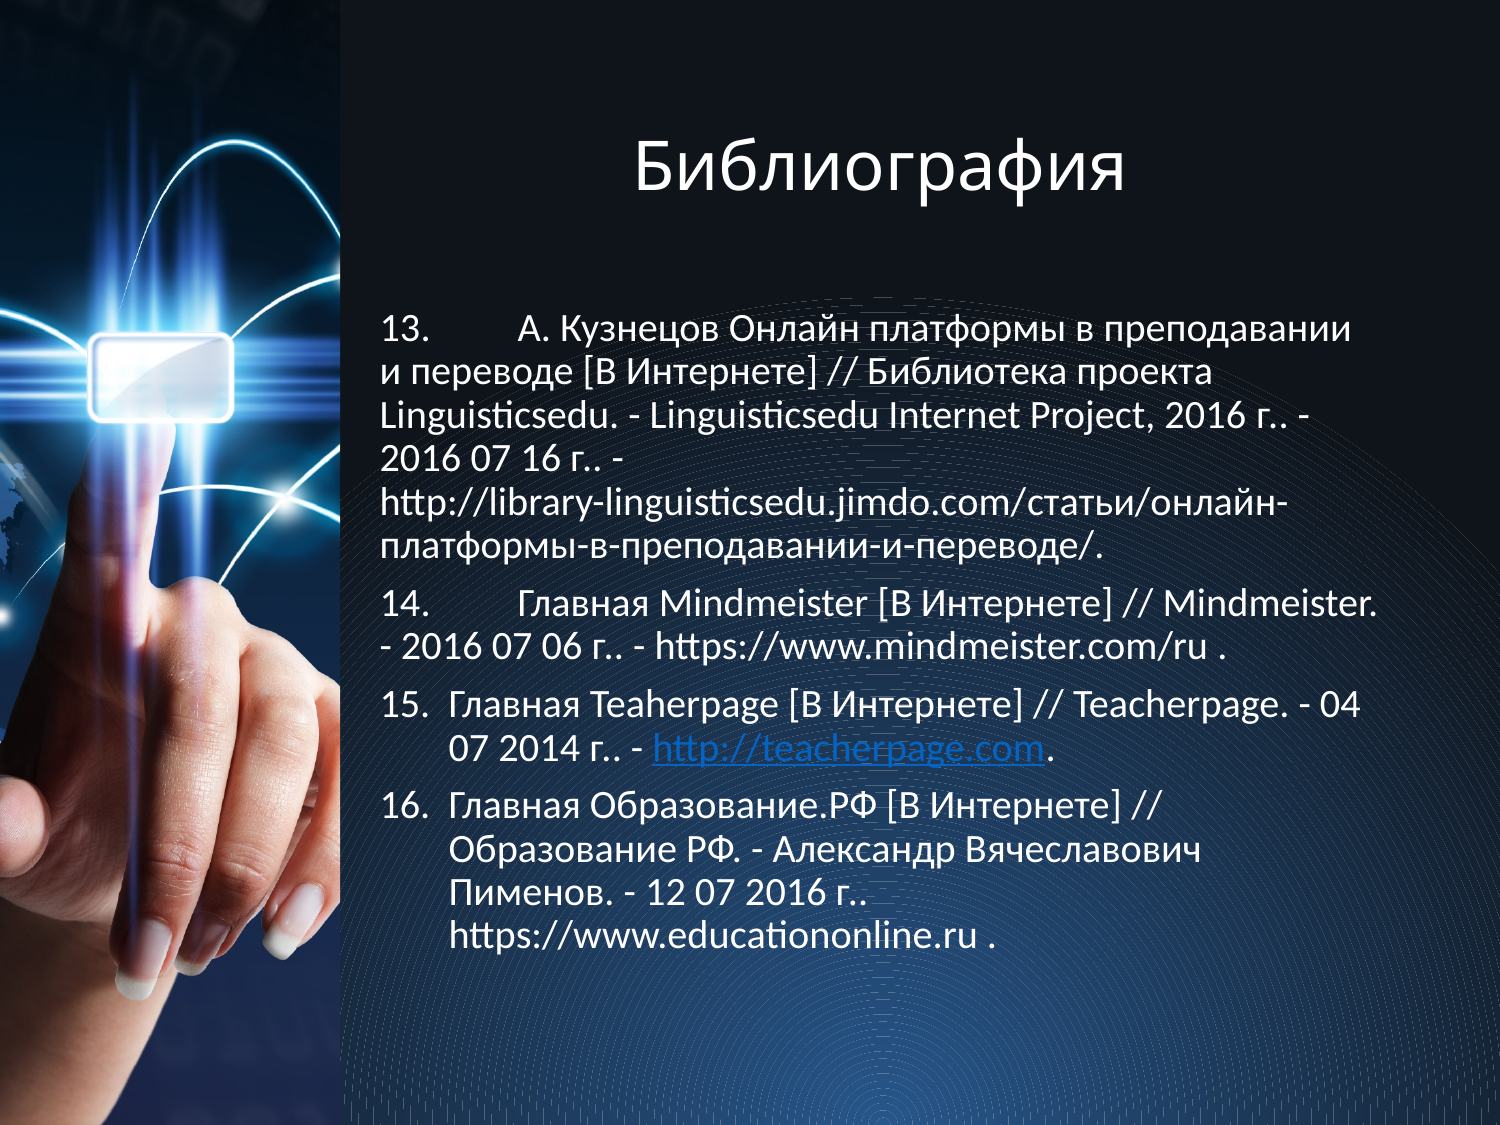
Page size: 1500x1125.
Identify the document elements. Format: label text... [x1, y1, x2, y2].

list 13. А. Кузнецов Онлайн платформы в преподавании и переводе [В Интернете] // Библиотека проекта Linguisticsedu. - Linguisticsedu Internet Project, 2016 г.. - 2016 07 16 г.. - http://library-linguisticsedu.jimdo.com/статьи/онлайн-платформы-в-преподавании-и-переводе/. 14. Главная Mindmeister [В Интернете] // Mindmeister. - 2016 07 06 г.. - https://www.mindmeister.com/ru . Главная Teaherpage [В Интернете] // Teacherpage. - 04 07 2014 г.. - http://teacherpage.com. Главная Образование.РФ [В Интернете] // Образование РФ. - Александр Вячеславович Пименов. - 12 07 2016 г.. https://www.educationonline.ru . [364, 299, 1397, 1014]
title Библиография [364, 59, 1397, 278]
picture [0, 0, 341, 1125]
